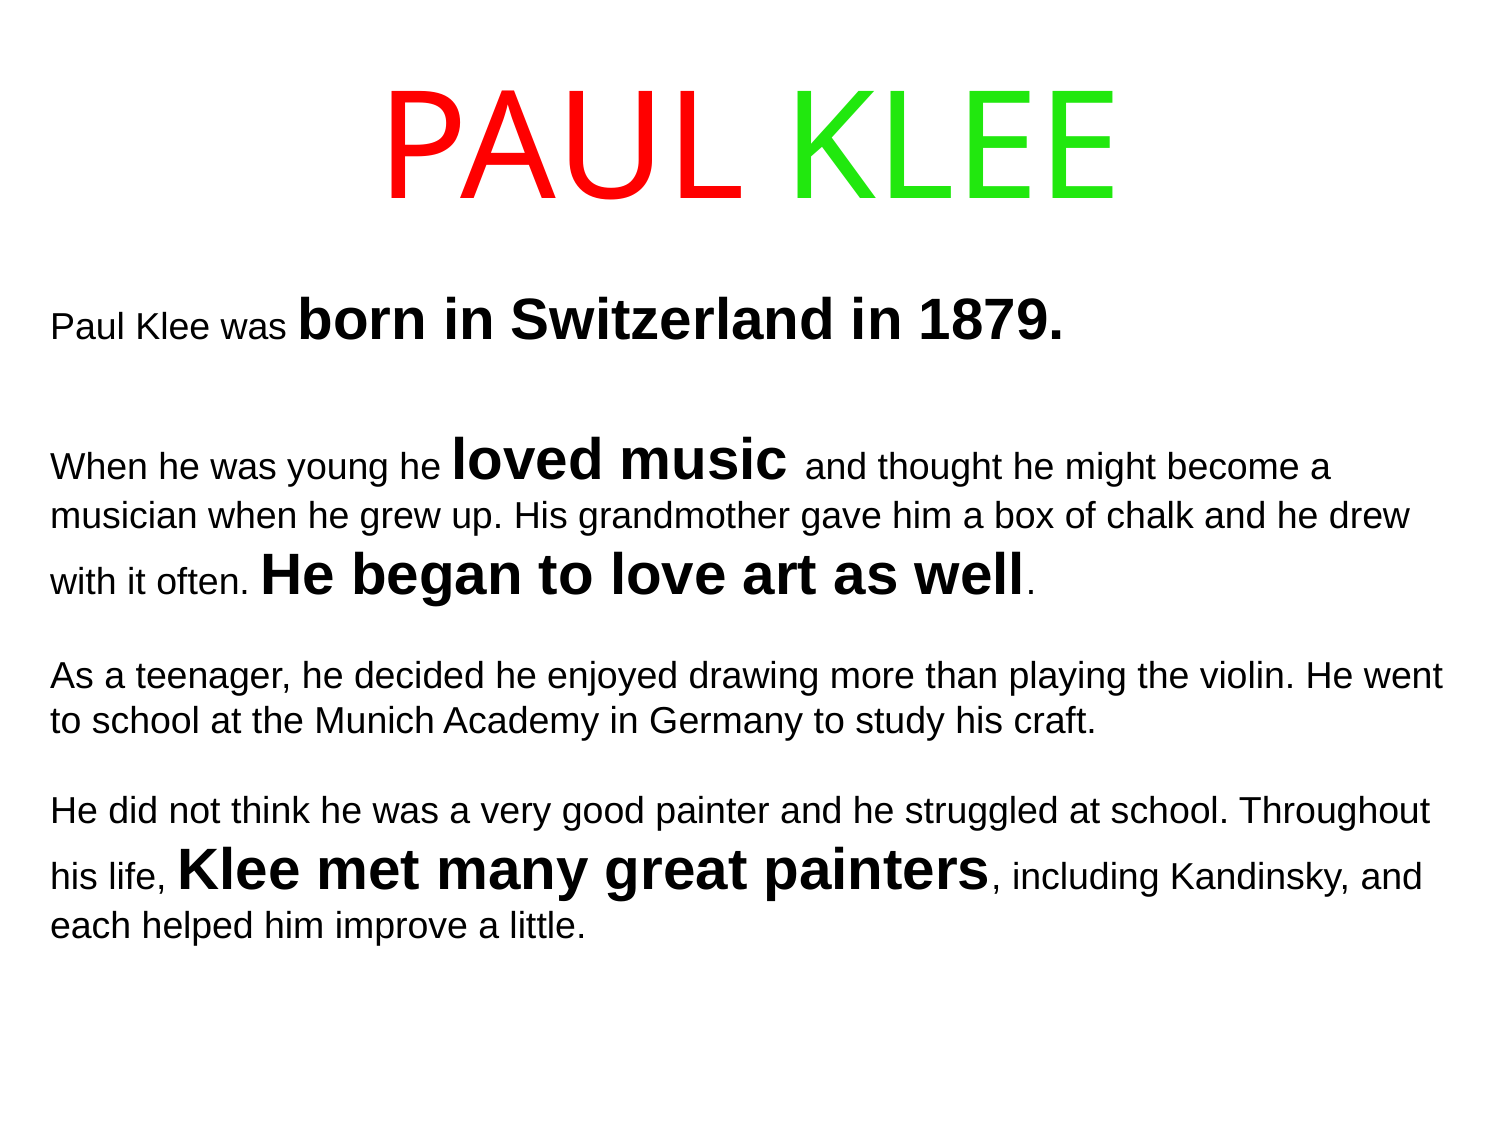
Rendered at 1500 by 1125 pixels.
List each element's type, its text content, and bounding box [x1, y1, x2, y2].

text_box Paul Klee was born in Switzerland in 1879. When he was young he loved music and thought he might become a musician when he grew up. His grandmother gave him a box of chalk and he drew with it often. He began to love art as well. As a teenager, he decided he enjoyed drawing more than playing the violin. He went to school at the Munich Academy in Germany to study his craft. He did not think he was a very good painter and he struggled at school. Throughout his life, Klee met many great painters, including Kandinsky, and each helped him improve a little. [35, 183, 1477, 999]
title PAUL KLEE [75, 45, 1425, 183]
